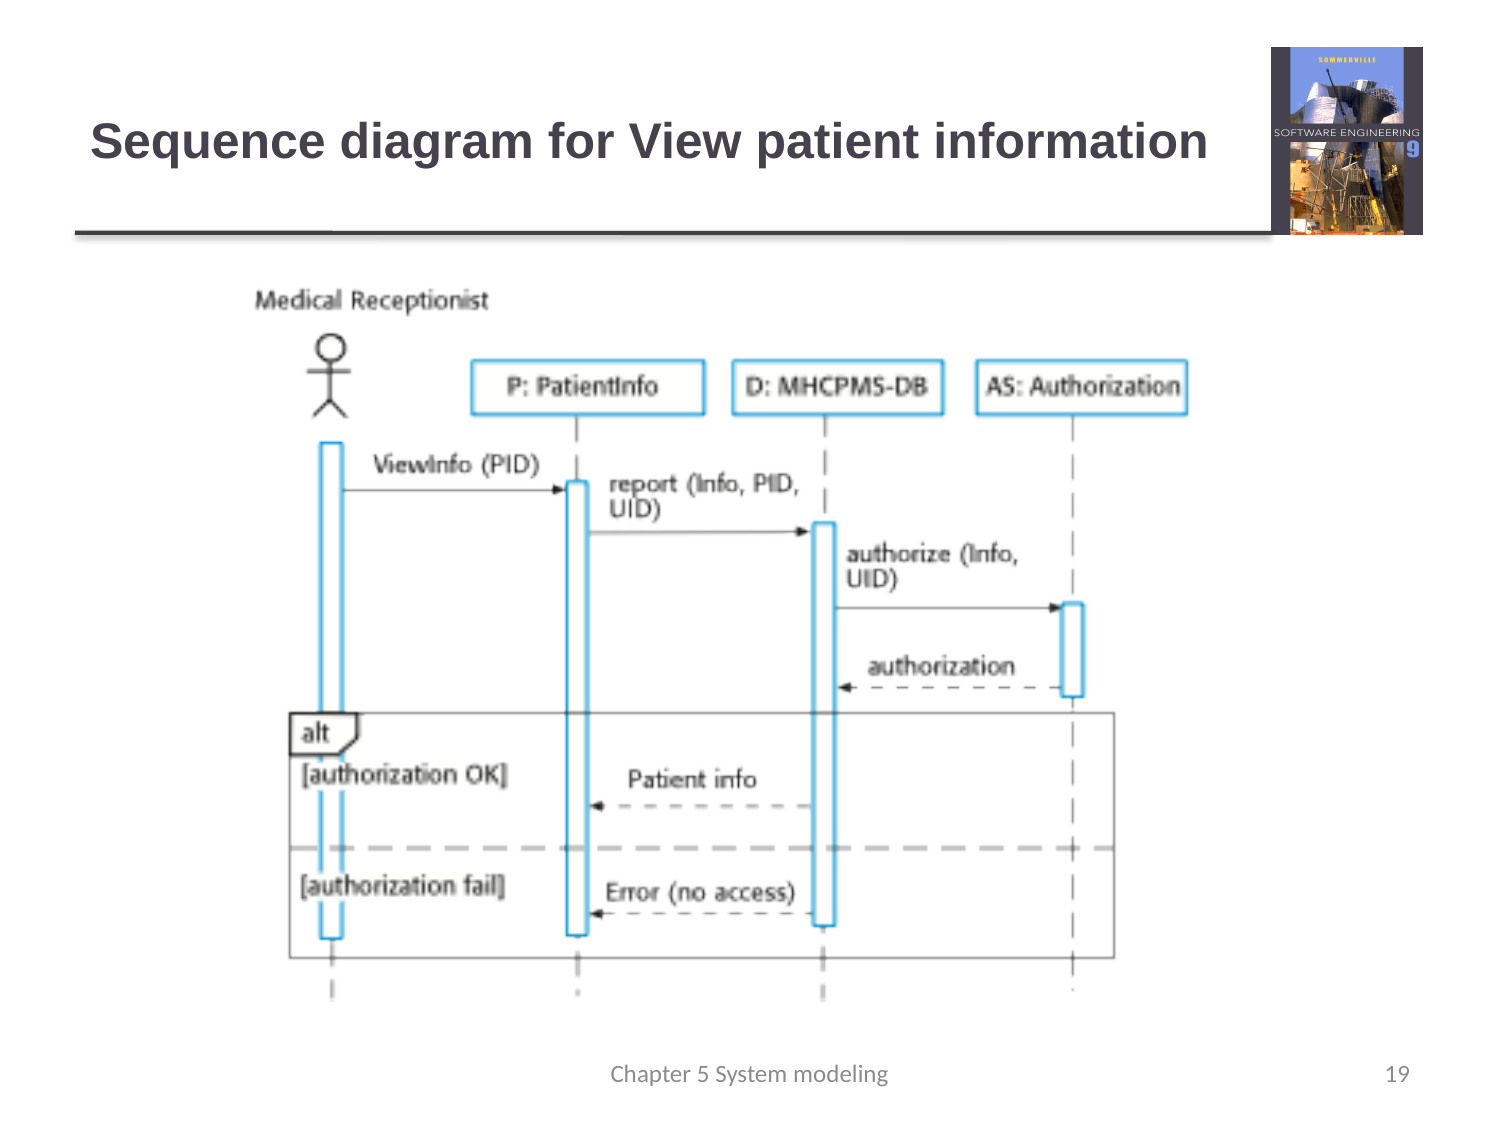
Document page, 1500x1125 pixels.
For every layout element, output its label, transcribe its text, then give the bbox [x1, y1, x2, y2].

picture [1272, 47, 1423, 235]
slide_number 19 [1074, 1042, 1425, 1103]
picture [250, 283, 1311, 1003]
title Sequence diagram for View patient information [74, 44, 1272, 233]
footer Chapter 5 System modeling [512, 1042, 988, 1103]
